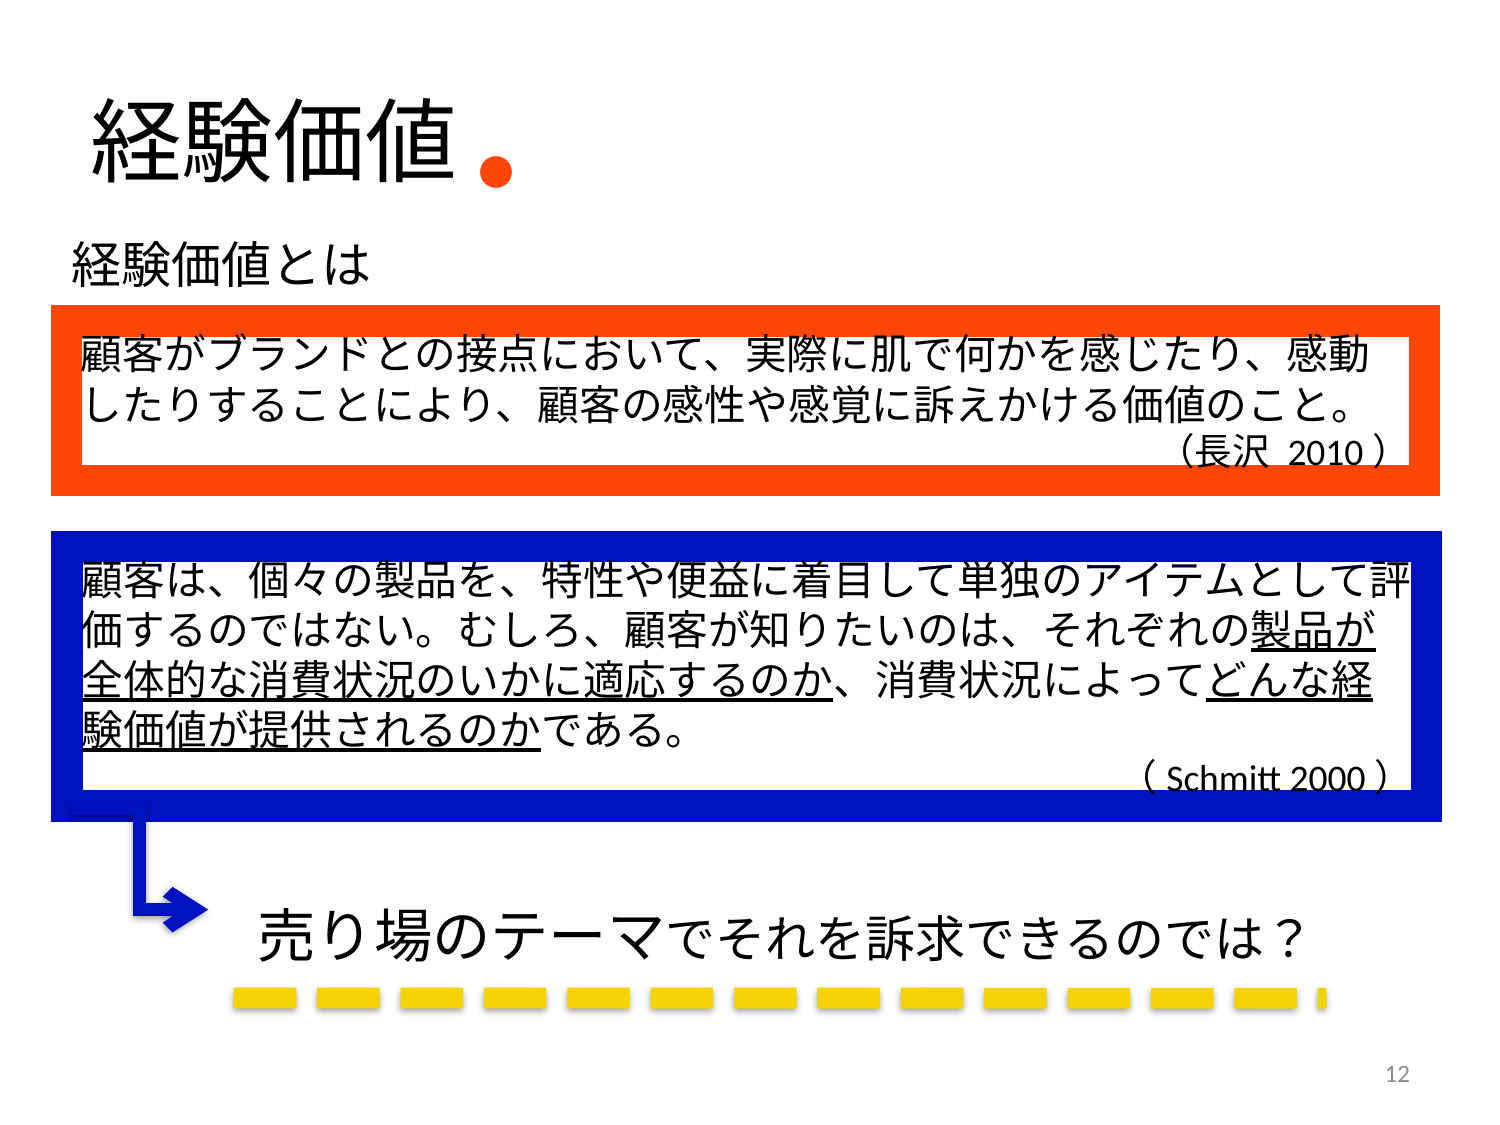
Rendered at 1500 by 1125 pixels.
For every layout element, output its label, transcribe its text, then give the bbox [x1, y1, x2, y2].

title 経験価値 [75, 45, 1425, 233]
text_box 顧客がブランドとの接点において、実際に肌で何かを感じたり、感動したりすることにより、顧客の感性や感覚に訴えかける価値のこと。 （長沢 2010） [66, 320, 1425, 481]
text_box 顧客は、個々の製品を、特性や便益に着目して単独のアイテムとして評価するのではない。むしろ、顧客が知りたいのは、それぞれの製品が全体的な消費状況のいかに適応するのか、消費状況によってどんな経験価値が提供されるのかである。 （Schmitt 2000） [67, 546, 1427, 806]
text_box 経験価値とは [56, 226, 387, 301]
slide_number 12 [1074, 1042, 1425, 1103]
text_box ・ [406, 72, 587, 268]
text_box 売り場のテーマでそれを訴求できるのでは？ [242, 891, 1330, 977]
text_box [70, 808, 209, 910]
